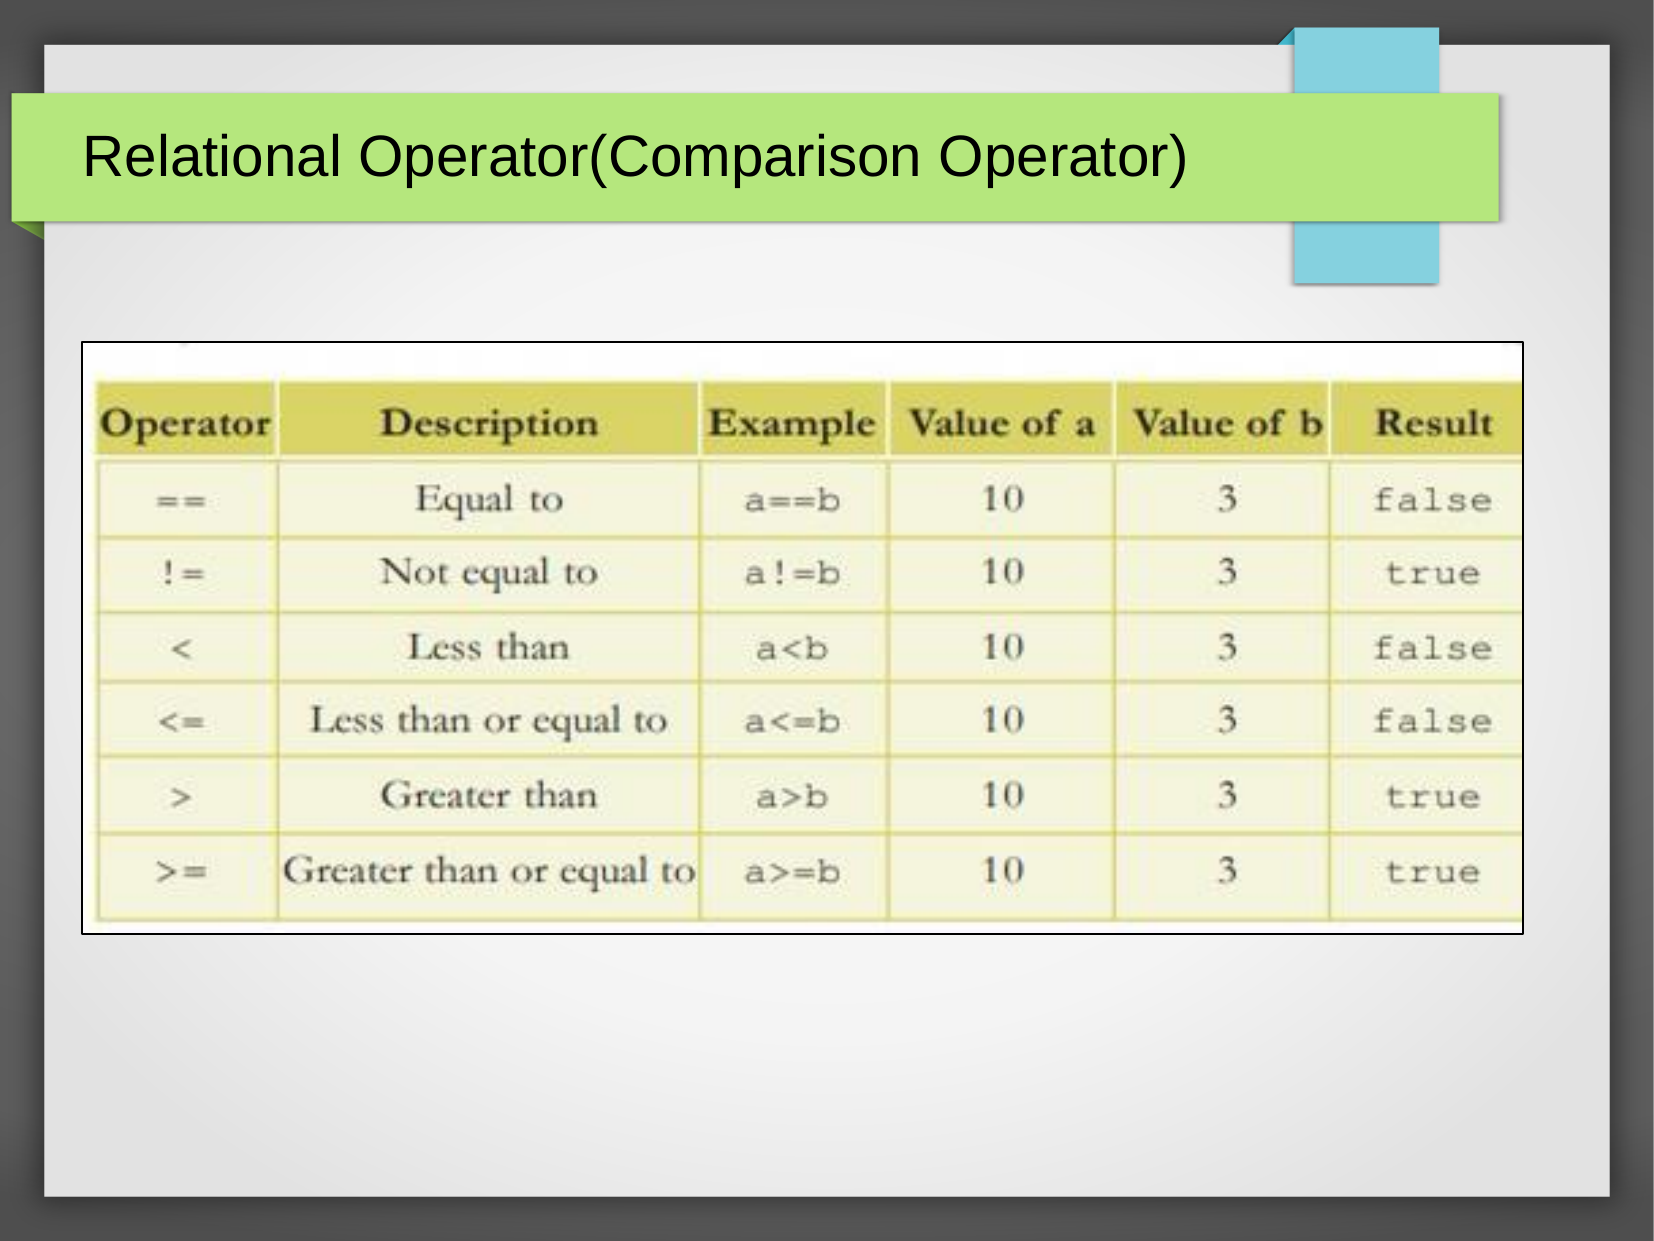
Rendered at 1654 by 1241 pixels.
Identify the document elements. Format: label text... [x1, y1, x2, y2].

picture [0, 0, 1654, 1241]
text_box Relational Operator(Comparison Operator) [82, 118, 1264, 189]
